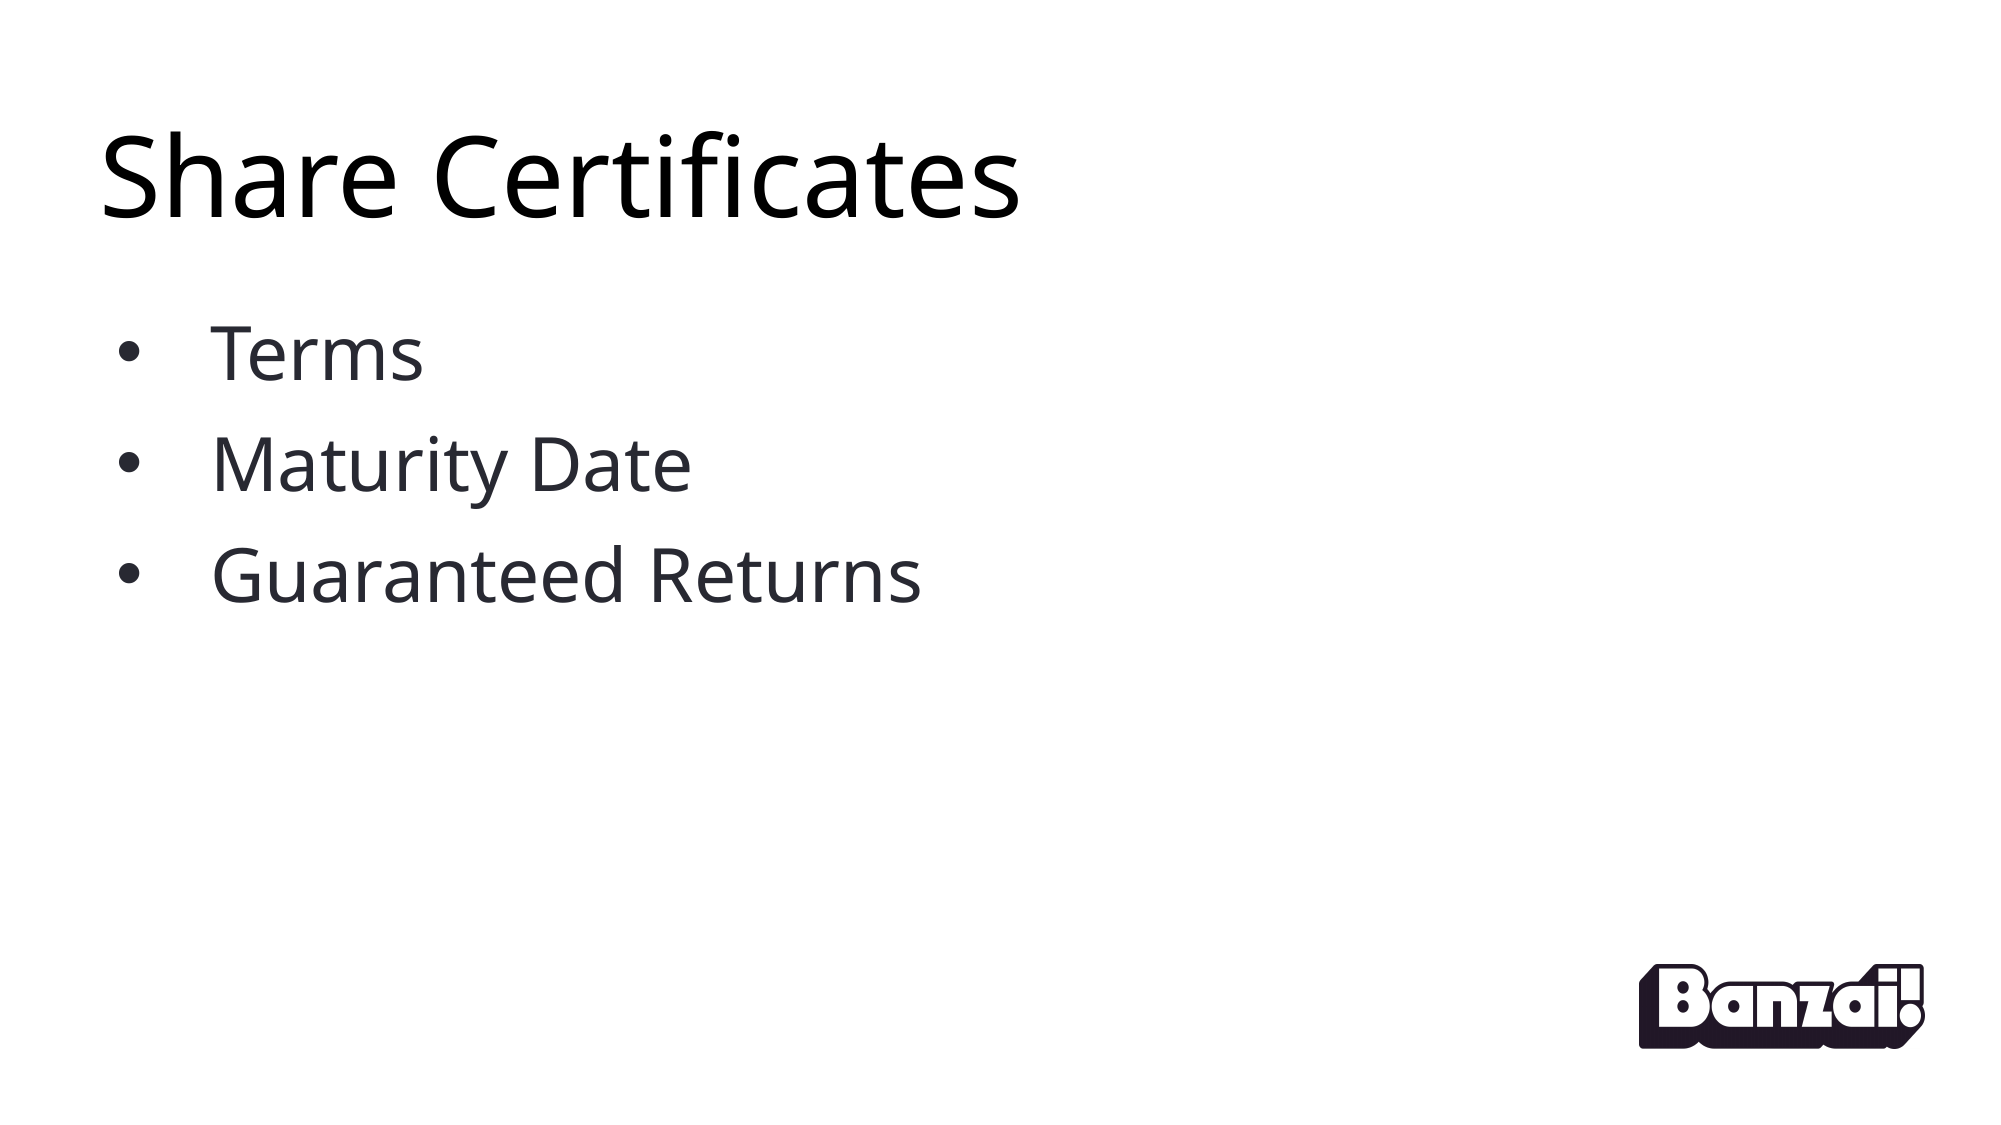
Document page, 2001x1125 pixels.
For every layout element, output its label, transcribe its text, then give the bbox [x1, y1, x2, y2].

subtitle Terms Maturity Date Guaranteed Returns [108, 297, 1875, 1019]
title Share Certificates [91, 16, 1892, 250]
picture [1639, 964, 1925, 1050]
